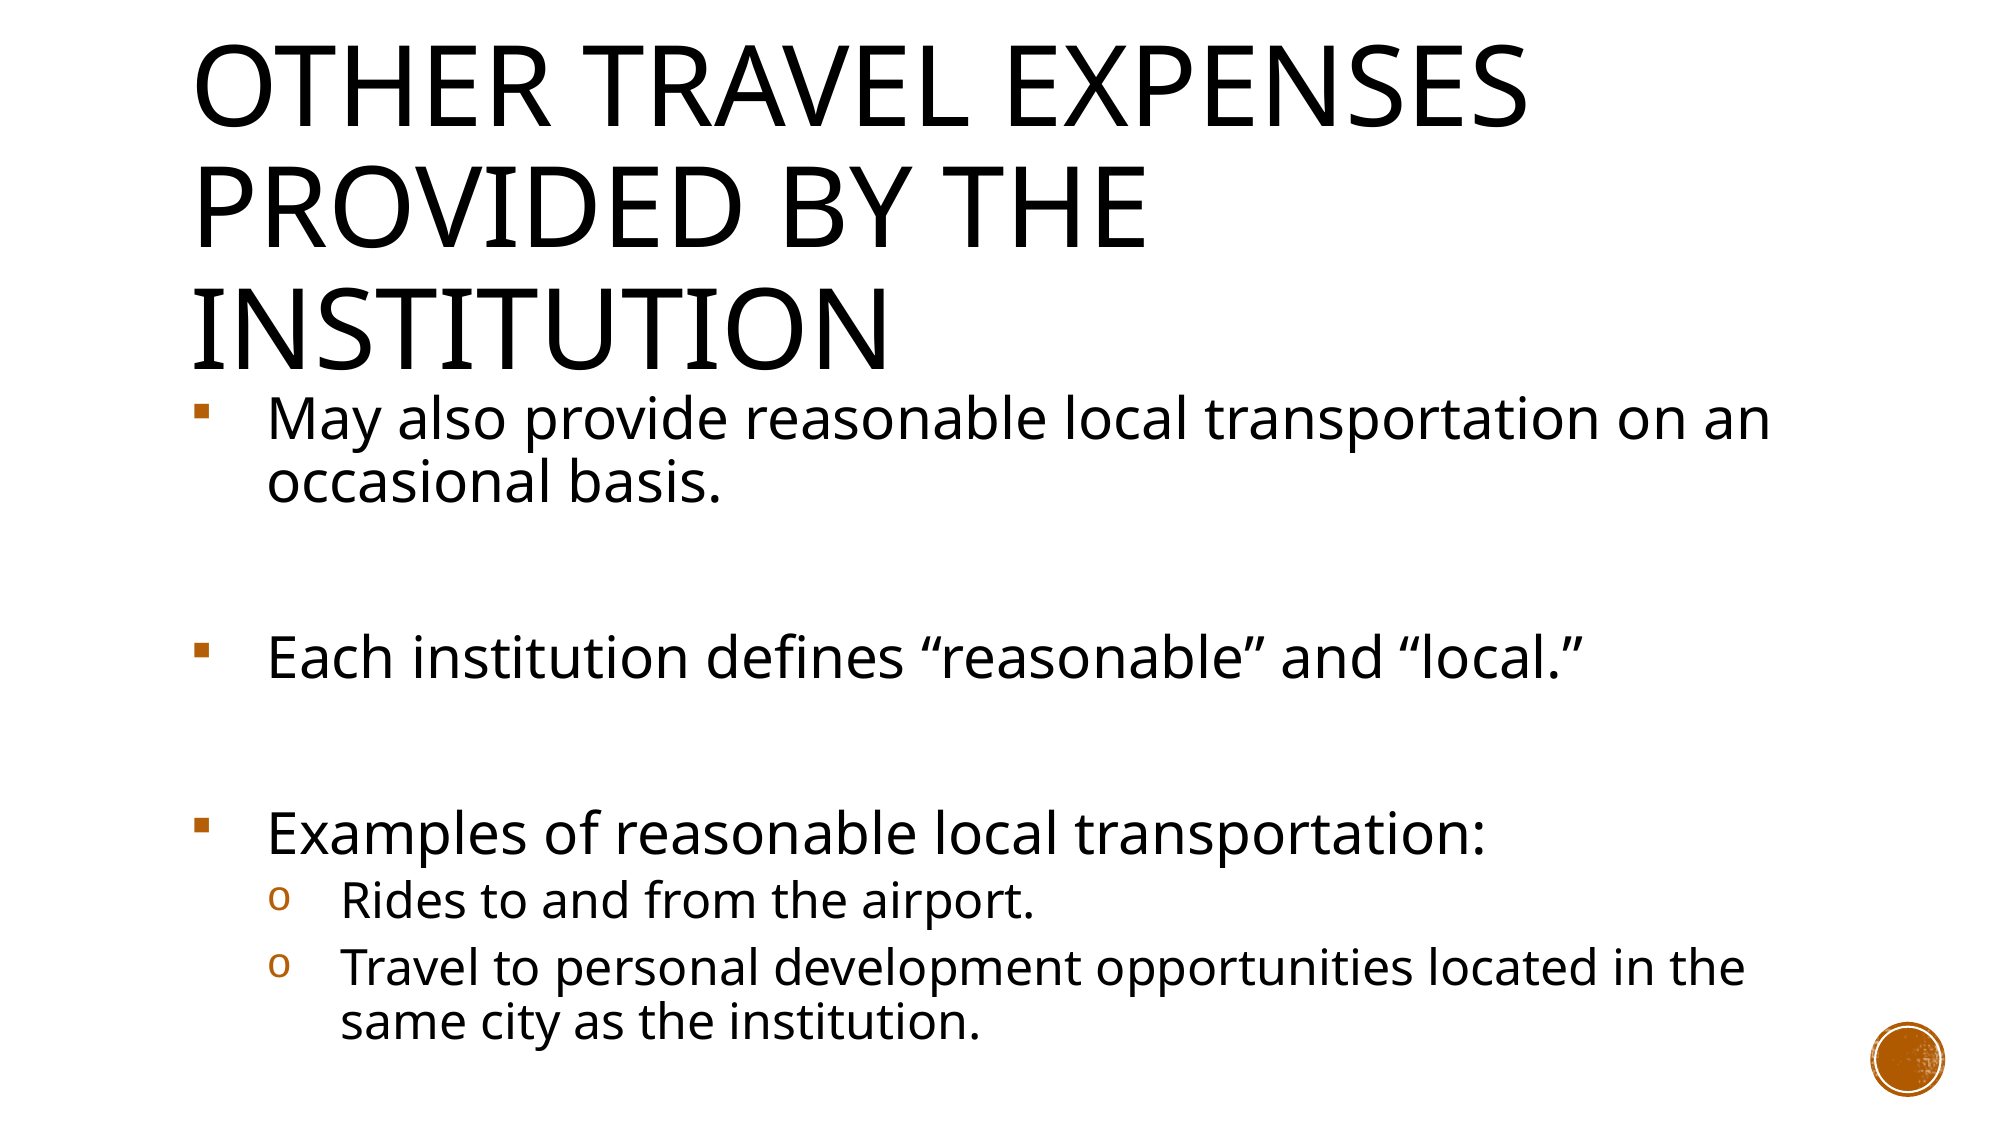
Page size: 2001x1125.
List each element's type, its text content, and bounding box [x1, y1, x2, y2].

list May also provide reasonable local transportation on an occasional basis. Each institution defines “reasonable” and “local.” Examples of reasonable local transportation: Rides to and from the airport. Travel to personal development opportunities located in the same city as the institution. [175, 382, 1826, 1078]
title Other travel expenses provided by the institution [175, 79, 1826, 344]
